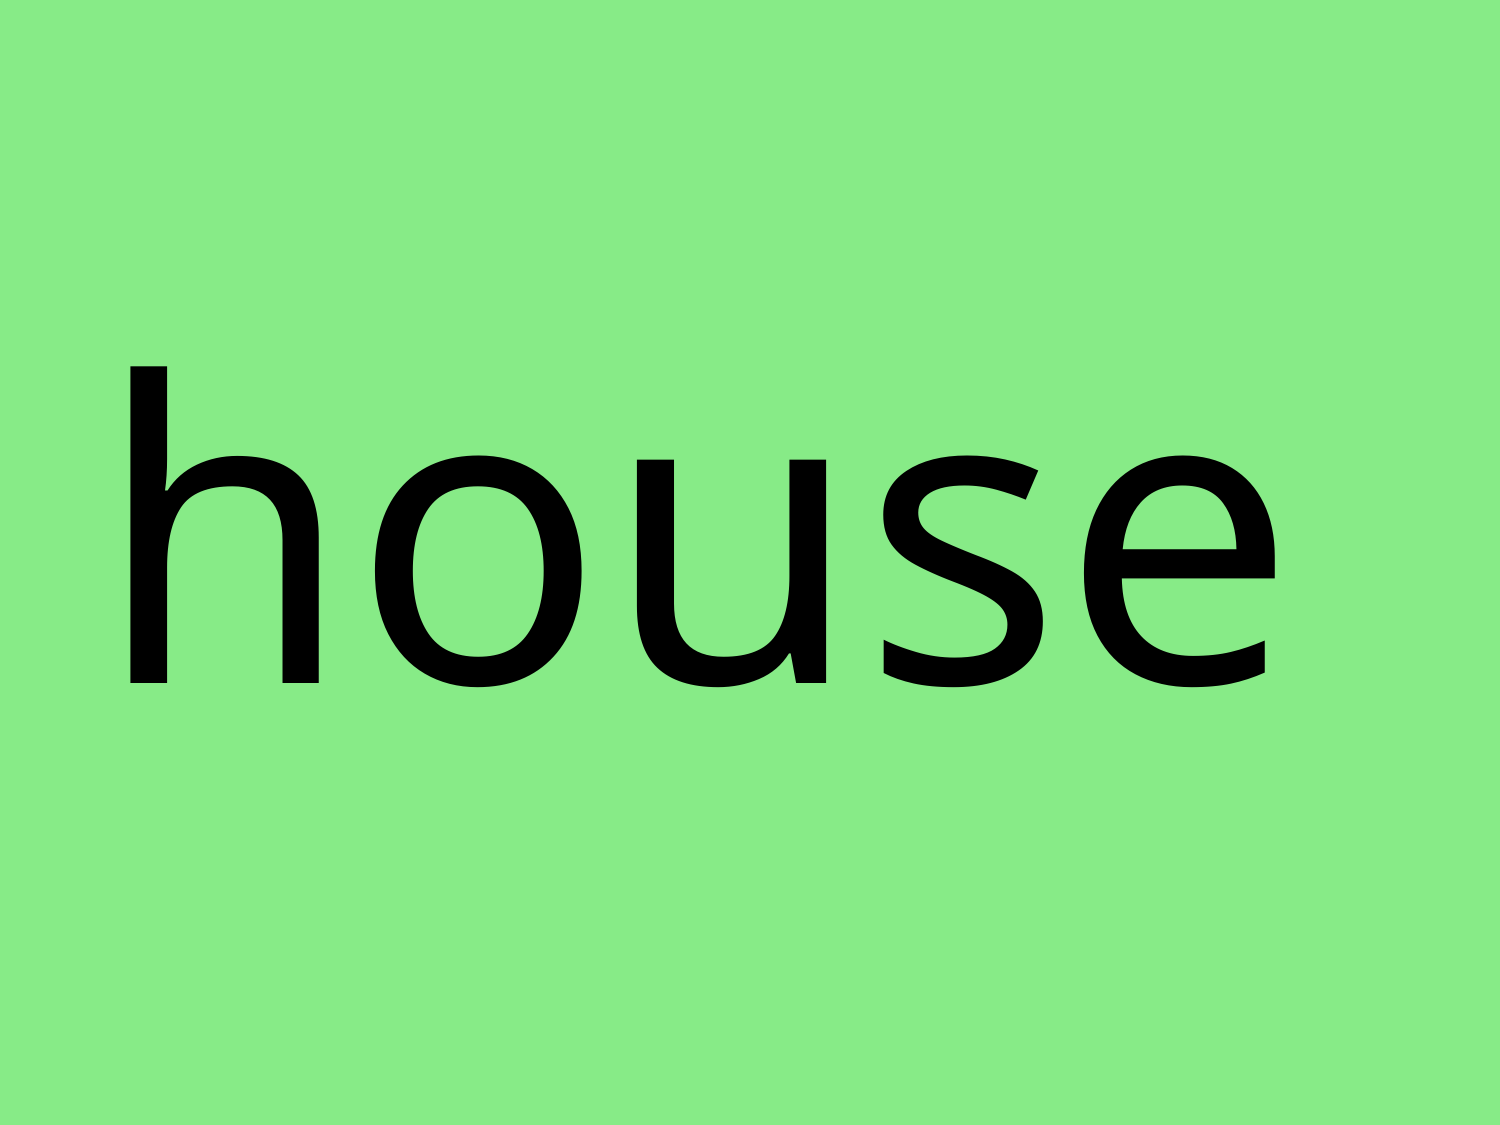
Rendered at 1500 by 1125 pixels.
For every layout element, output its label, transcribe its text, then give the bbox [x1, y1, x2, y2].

text_box house [41, 259, 1459, 775]
